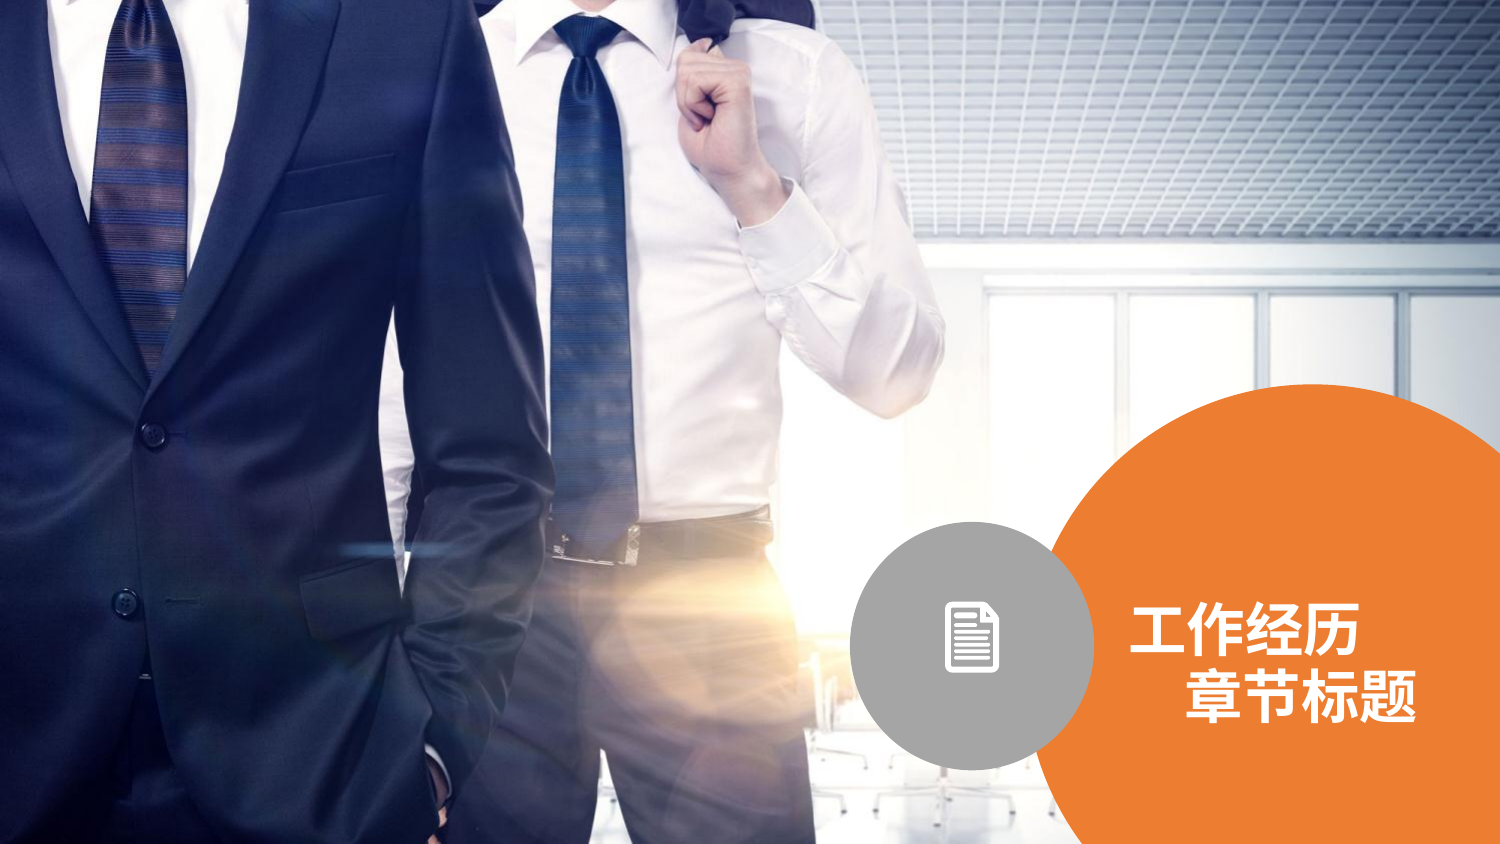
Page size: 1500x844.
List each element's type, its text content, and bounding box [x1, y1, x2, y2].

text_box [945, 602, 999, 673]
text_box 章节标题 [1169, 653, 1433, 738]
text_box [1035, 382, 1500, 844]
picture [0, 0, 1500, 844]
text_box [847, 519, 1097, 773]
text_box 工作经历 [1114, 586, 1377, 671]
